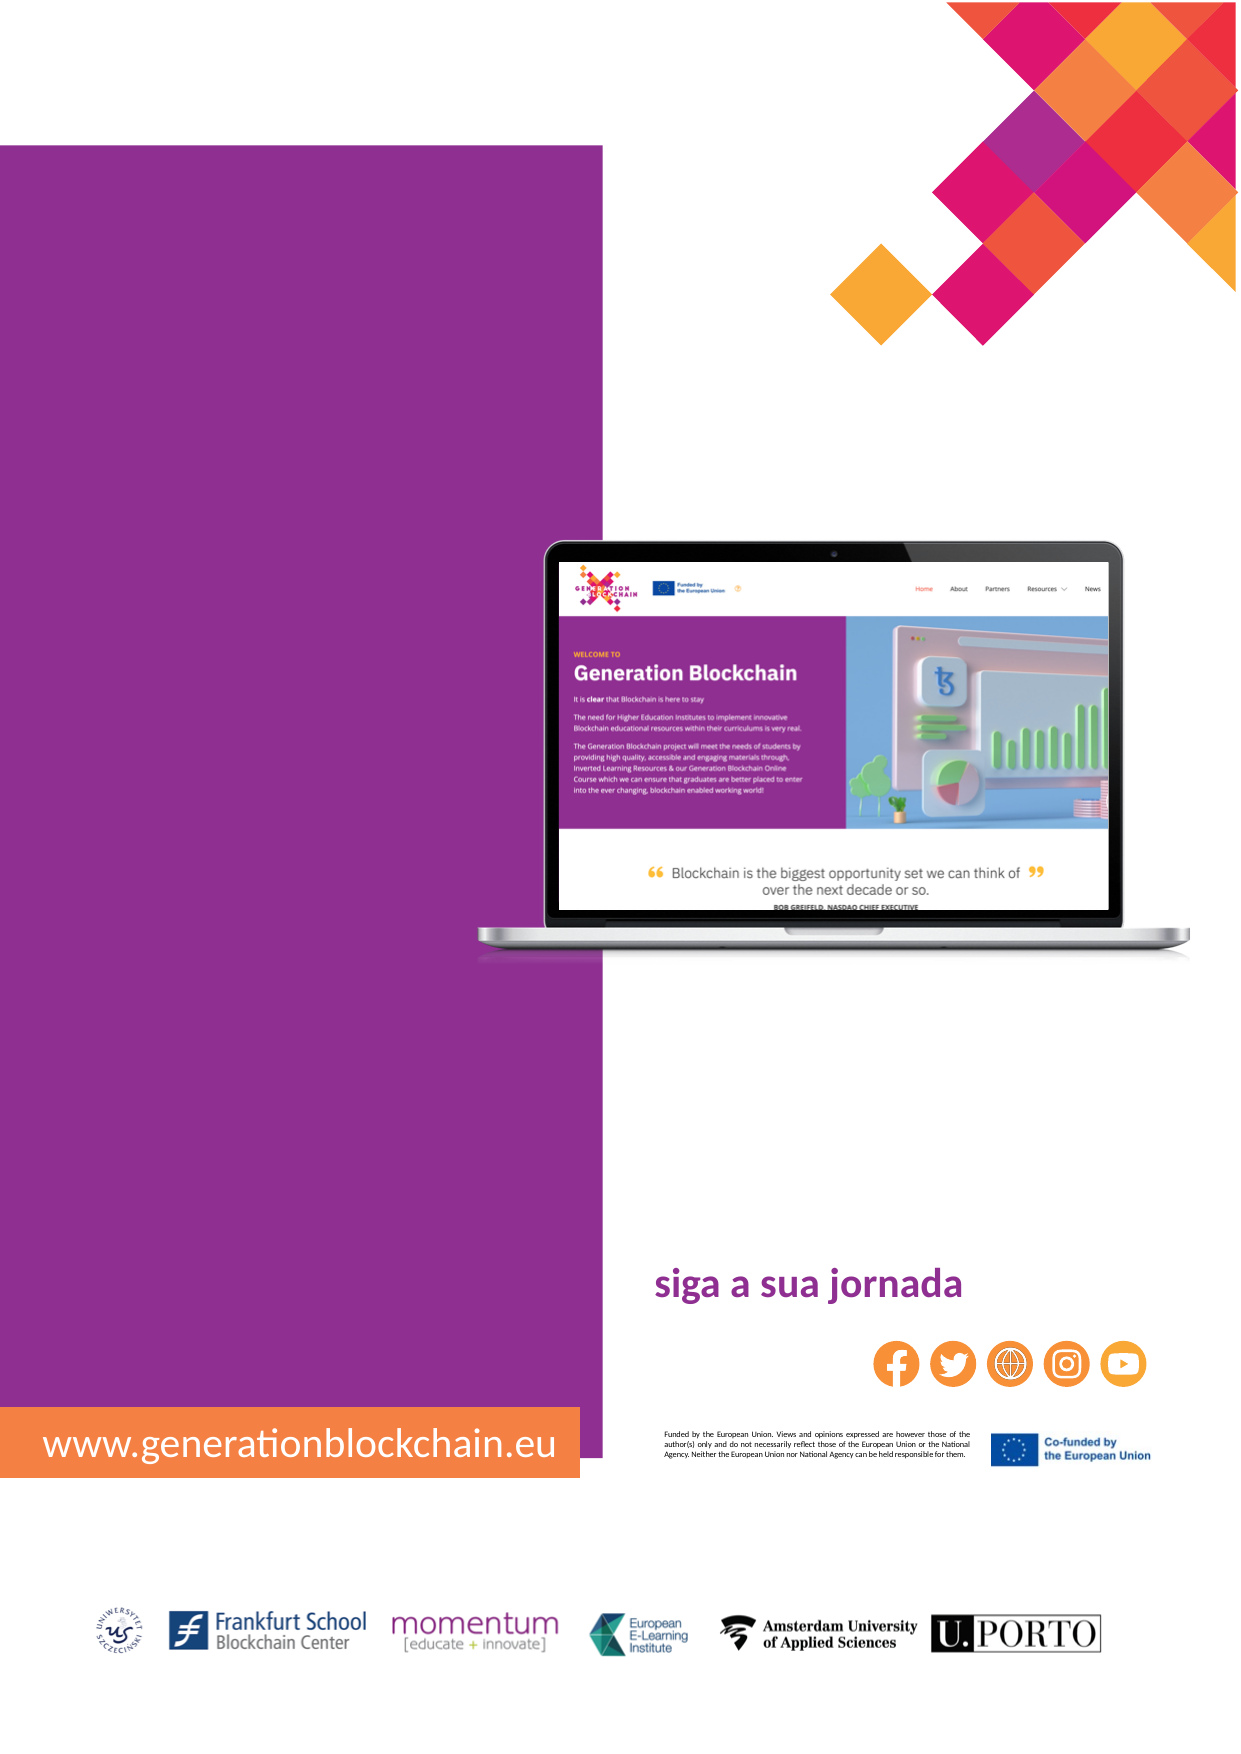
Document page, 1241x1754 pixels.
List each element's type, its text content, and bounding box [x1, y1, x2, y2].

picture [991, 1431, 1152, 1469]
text_box siga a sua jornada [639, 1247, 1174, 1362]
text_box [443, 521, 1216, 992]
picture [67, 1585, 1113, 1677]
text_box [873, 1340, 920, 1387]
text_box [930, 1340, 977, 1387]
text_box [1100, 1340, 1147, 1387]
picture [559, 562, 1108, 910]
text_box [1043, 1340, 1090, 1387]
text_box www.generationblockchain.eu [27, 1408, 582, 1509]
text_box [986, 1340, 1033, 1387]
